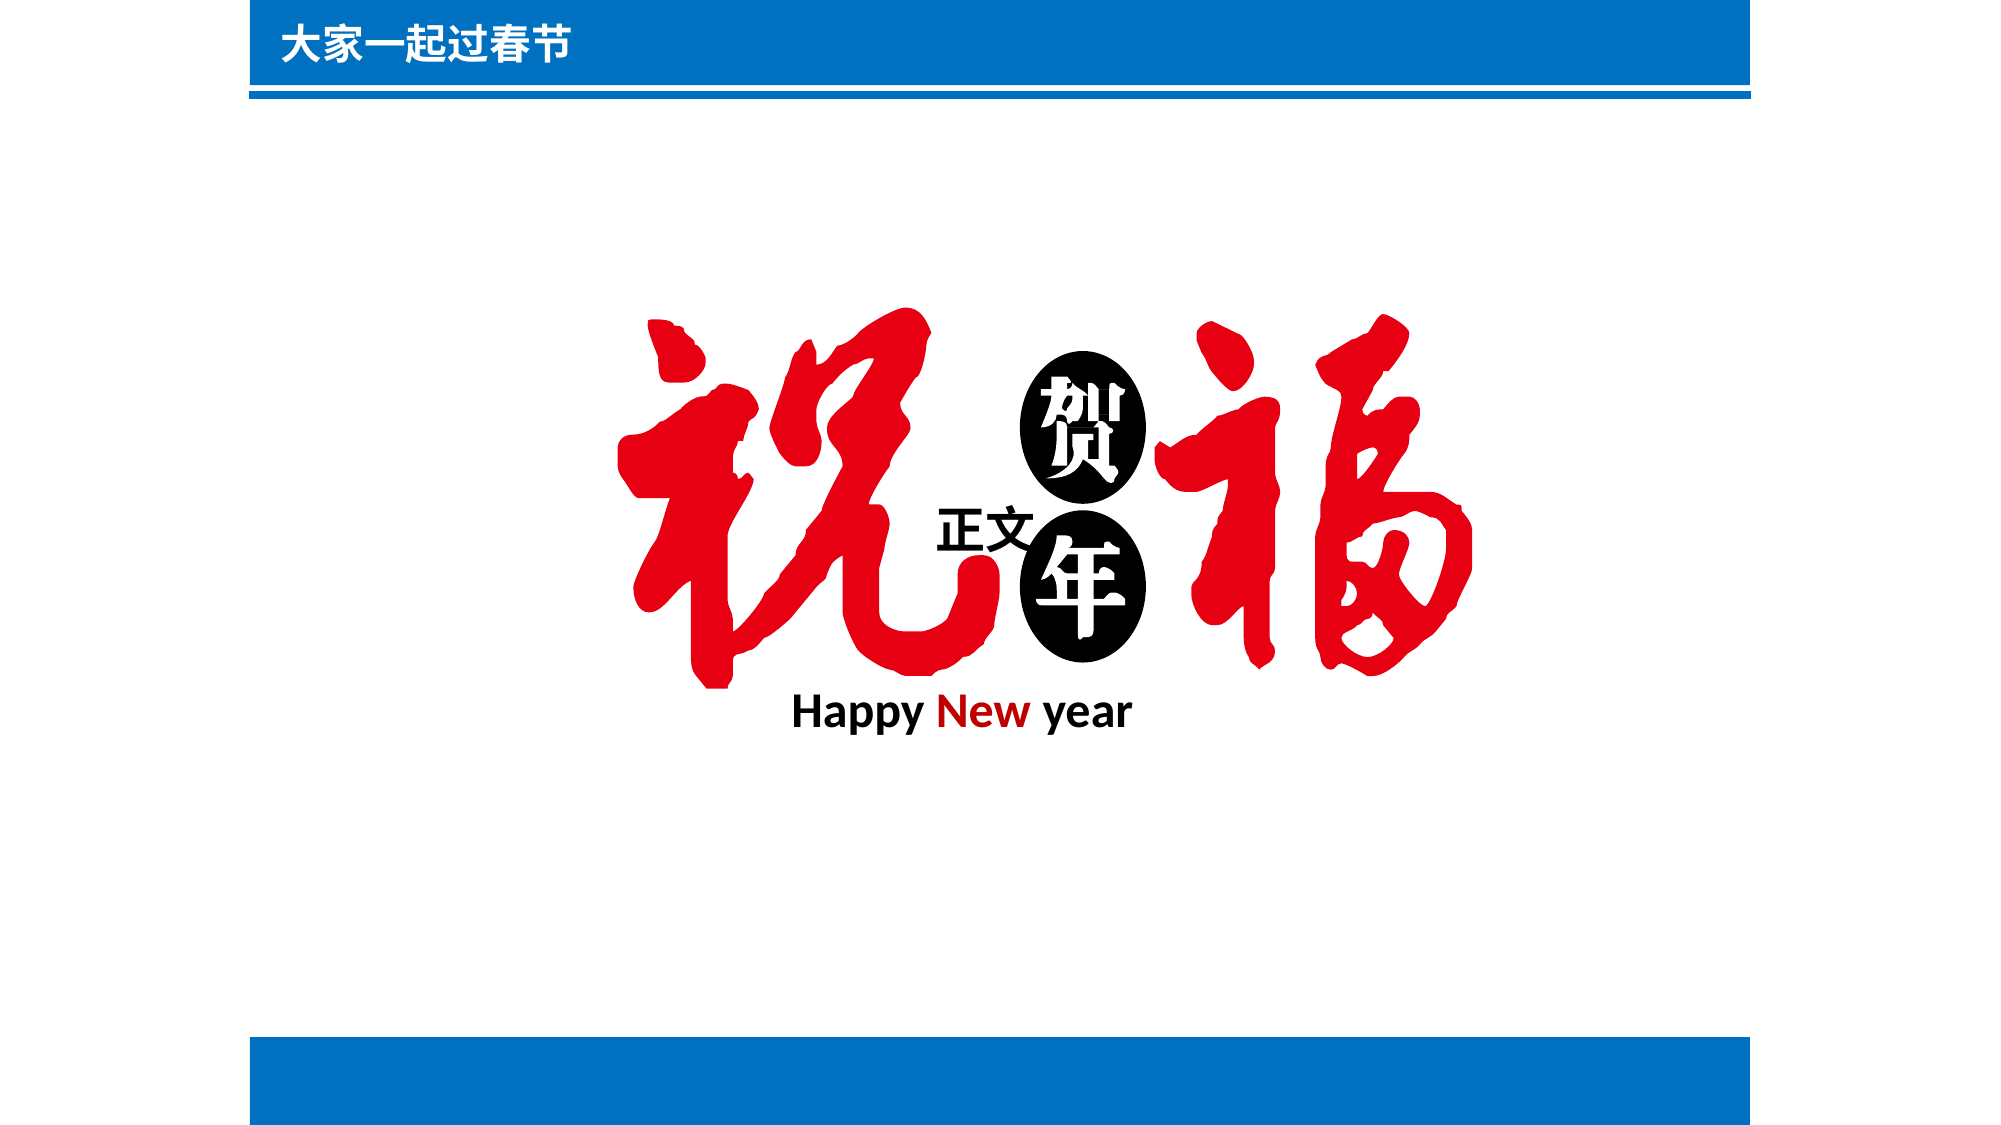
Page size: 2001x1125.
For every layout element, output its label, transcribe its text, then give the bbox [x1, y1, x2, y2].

text_box [249, 0, 1751, 86]
text_box [249, 91, 1751, 99]
text_box 大家一起过春节 [265, 10, 1026, 76]
text_box [249, 1036, 1751, 1125]
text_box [617, 307, 1559, 747]
